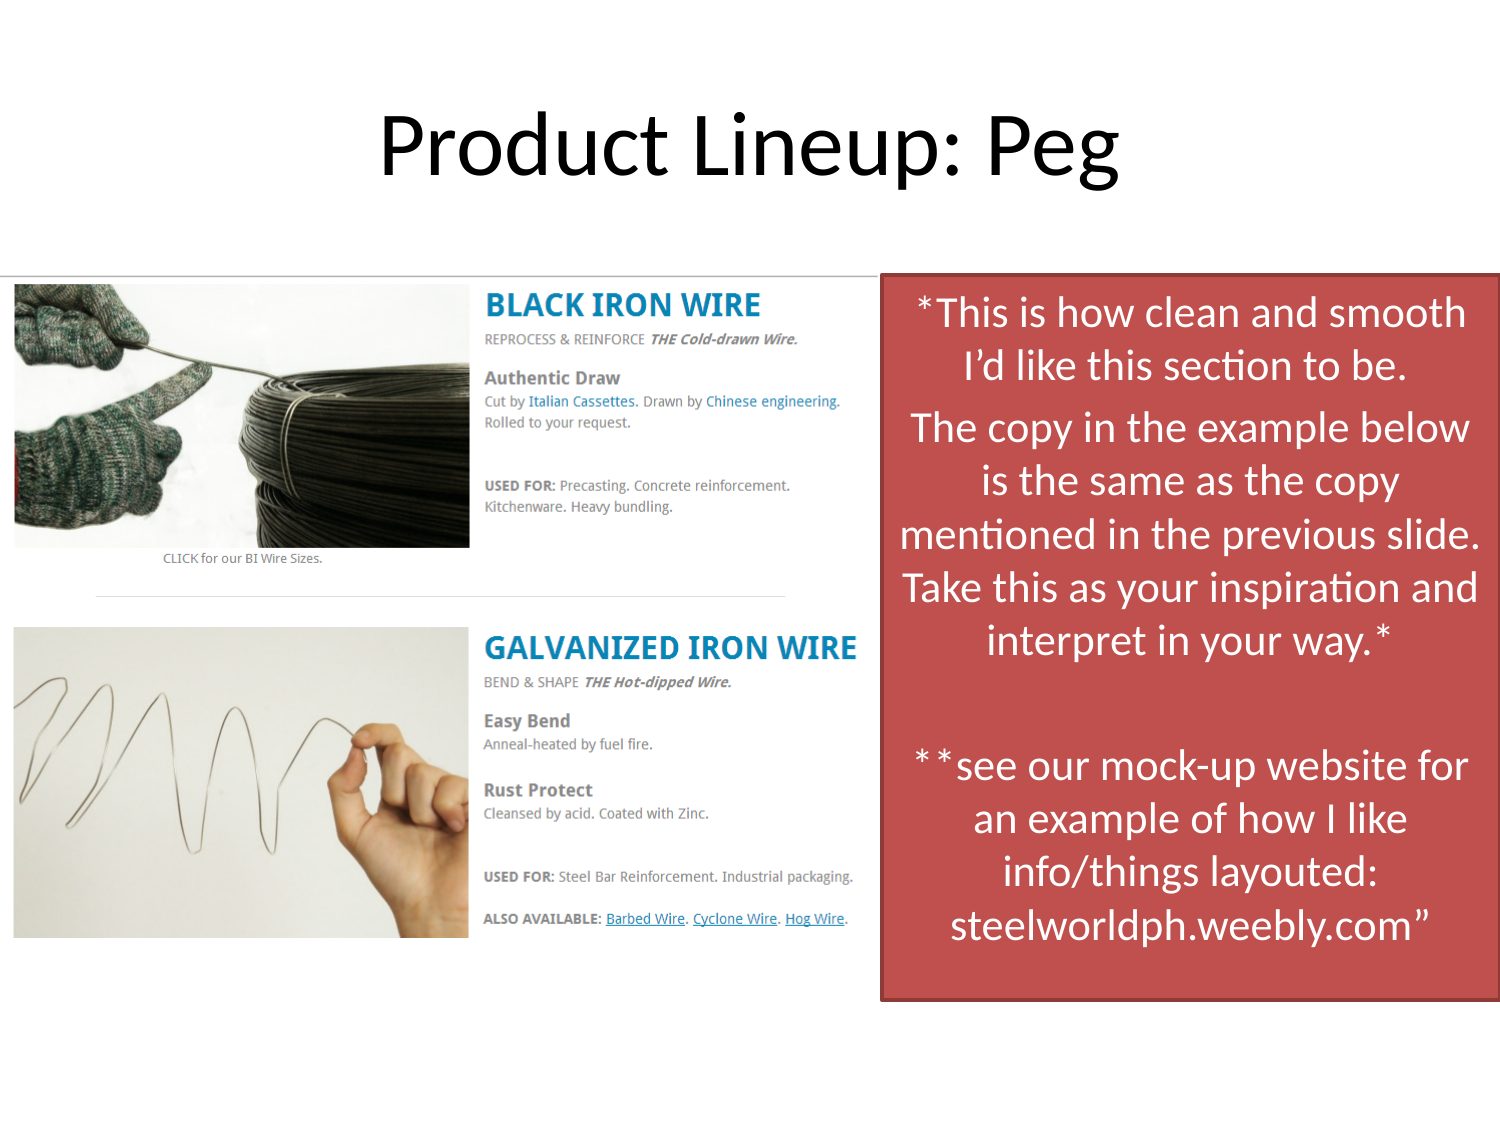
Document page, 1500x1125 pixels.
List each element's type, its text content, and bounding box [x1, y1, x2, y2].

list *This is how clean and smooth I’d like this section to be. The copy in the example below is the same as the copy mentioned in the previous slide. Take this as your inspiration and interpret in your way.* **see our mock-up website for an example of how I like info/things layouted: steelworldph.weebly.com” [880, 273, 1500, 1002]
picture [0, 274, 878, 938]
title Product Lineup: Peg [75, 45, 1425, 233]
